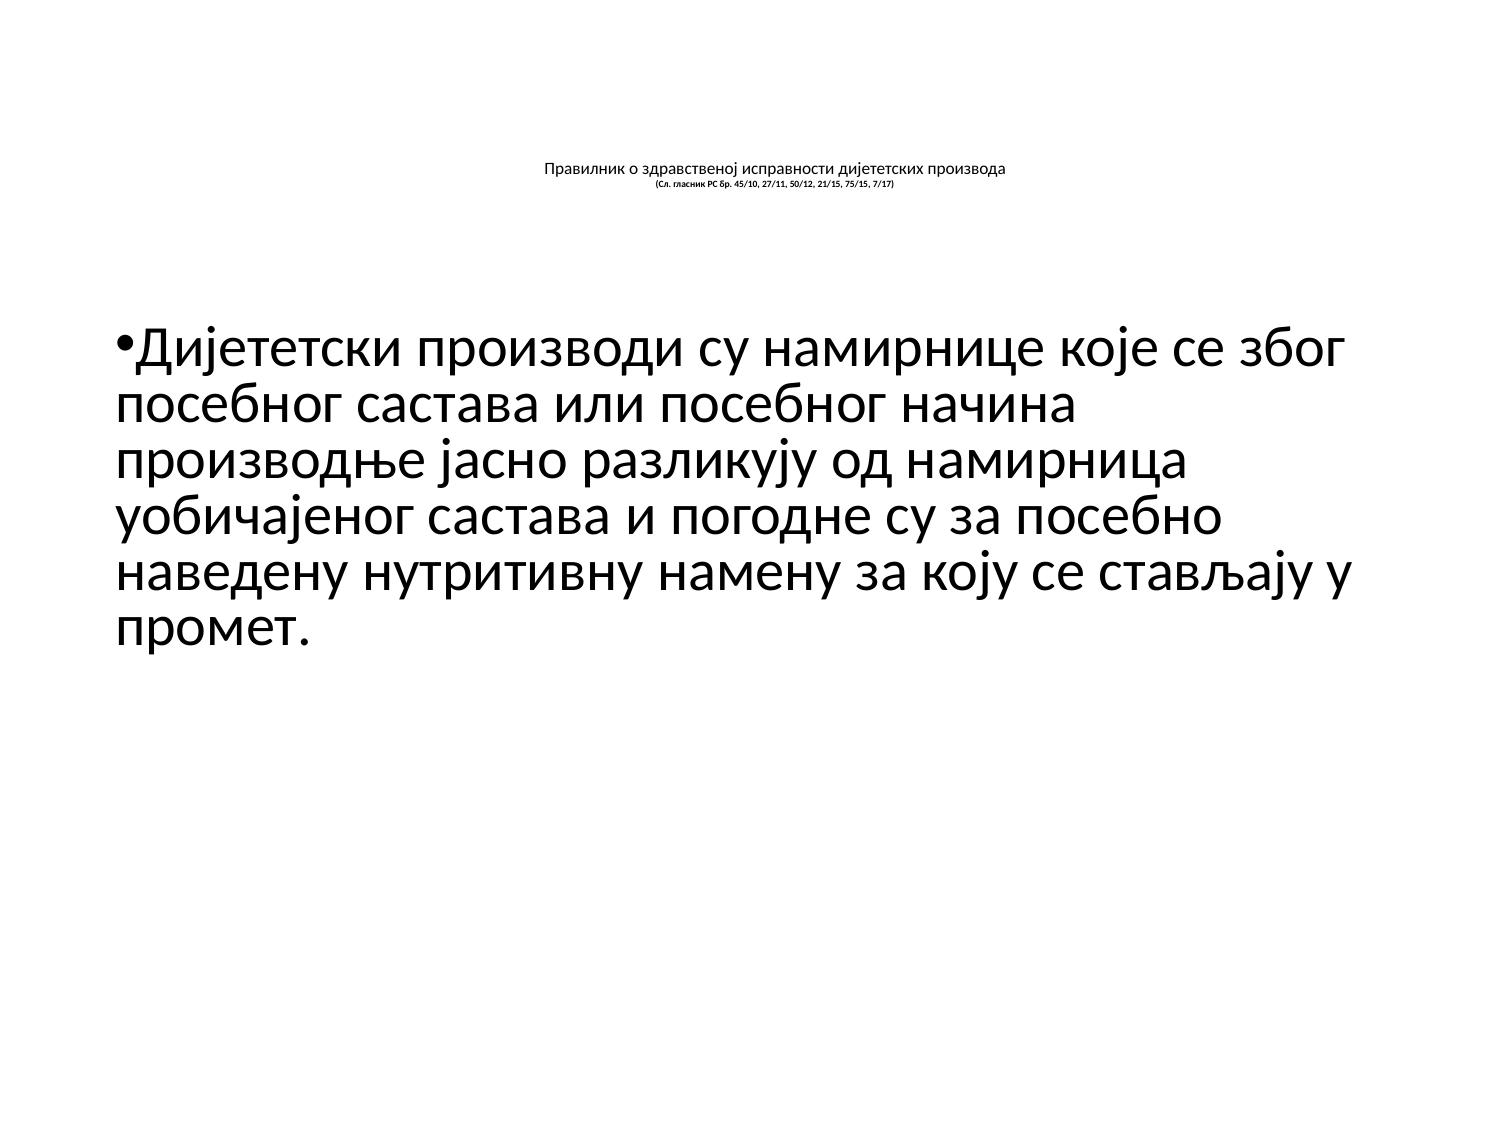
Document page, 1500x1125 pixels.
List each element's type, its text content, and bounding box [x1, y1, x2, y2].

list Дијететски производи су намирнице које се због посебног састава или посебног начина производње јасно разликују од намирница уобичајеног састава и погодне су за посебно наведену нутритивну намену за коју се стављају у промет. [100, 314, 1388, 1085]
title Правилник о здравственој исправности дијететских производа (Сл. гласник РС бр. 45/10, 27/11, 50/12, 21/15, 75/15, 7/17) [135, 148, 1415, 244]
